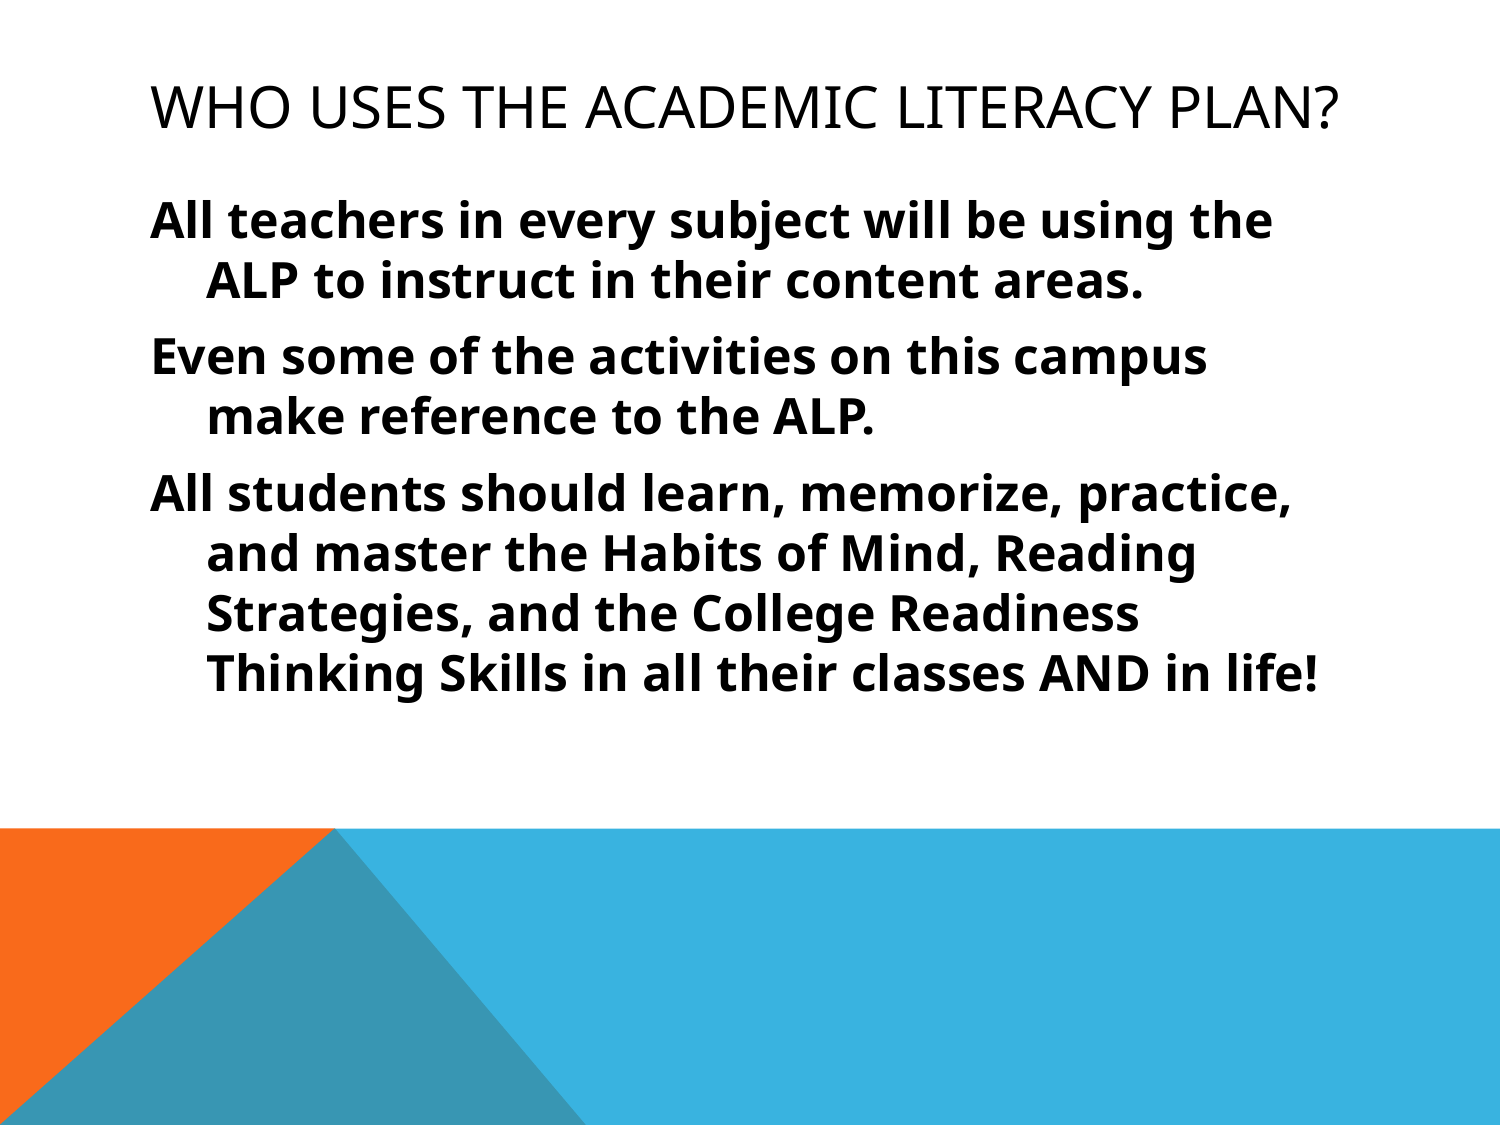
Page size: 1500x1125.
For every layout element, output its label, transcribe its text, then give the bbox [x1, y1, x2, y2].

title Who Uses the Academic Literacy Plan? [135, 60, 1369, 150]
list All teachers in every subject will be using the ALP to instruct in their content areas. Even some of the activities on this campus make reference to the ALP. All students should learn, memorize, practice, and master the Habits of Mind, Reading Strategies, and the College Readiness Thinking Skills in all their classes AND in life! [135, 180, 1369, 768]
